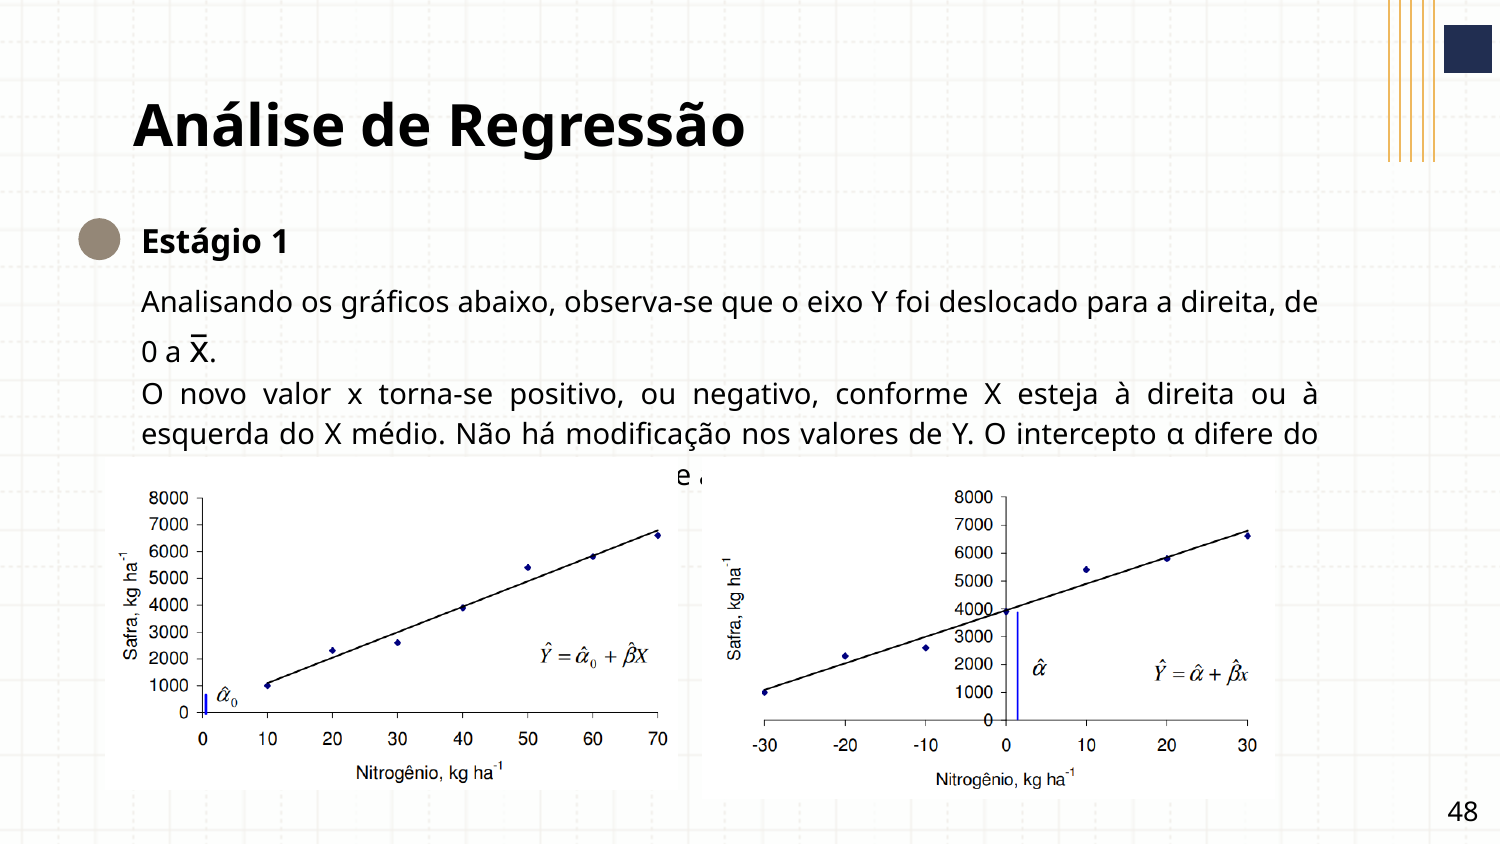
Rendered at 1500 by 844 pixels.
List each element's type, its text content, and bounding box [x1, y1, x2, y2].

slide_number ‹#› [1403, 779, 1494, 844]
text_box [78, 218, 121, 261]
text_box Analisando os gráficos abaixo, observa-se que o eixo Y foi deslocado para a direita, de 0 a x̅. O novo valor x torna-se positivo, ou negativo, conforme X esteja à direita ou à esquerda do X médio. Não há modificação nos valores de Y. O intercepto α difere do intercepto original, α0, mas o coeficiente angular permanece o mesmo. [126, 263, 1336, 358]
picture [702, 456, 1275, 799]
picture [105, 456, 678, 790]
title Análise de Regressão [118, 72, 1382, 167]
text_box Estágio 1 [126, 201, 604, 263]
